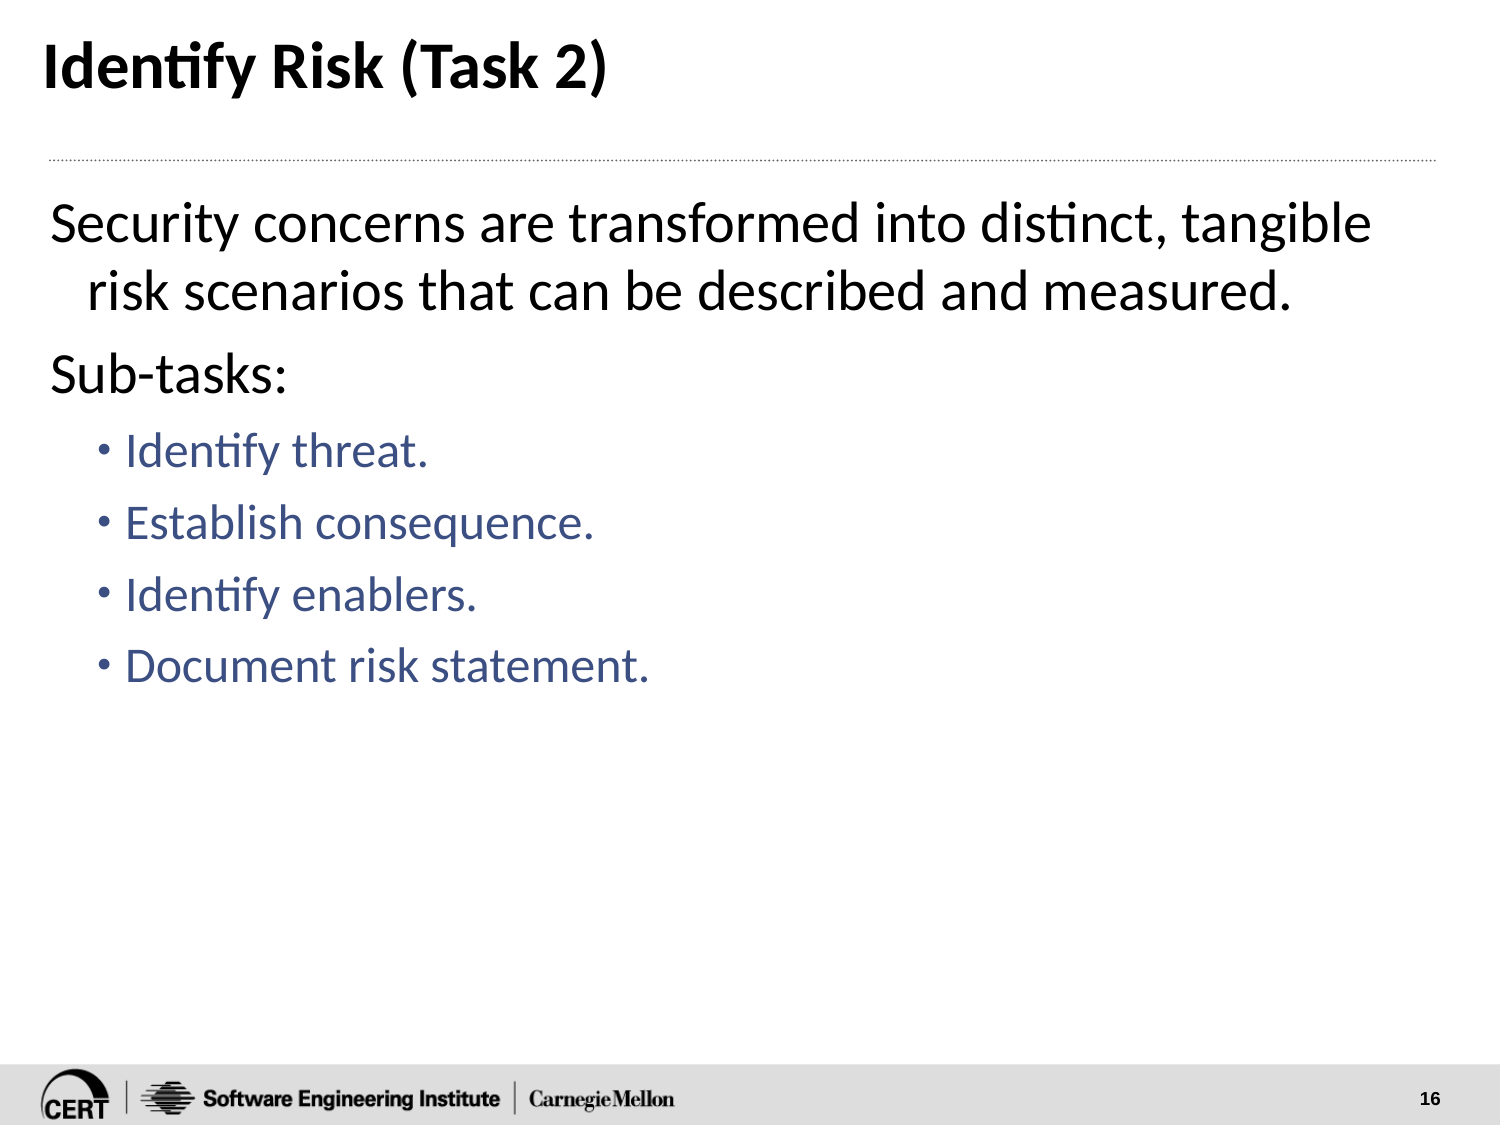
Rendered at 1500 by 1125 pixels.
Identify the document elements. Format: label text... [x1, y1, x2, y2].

picture [24, 1065, 688, 1125]
title Identify Risk (Task 2) [42, 37, 1434, 155]
list Security concerns are transformed into distinct, tangible risk scenarios that can be described and measured. Sub-tasks: Identify threat. Establish consequence. Identify enablers. Document risk statement. [49, 187, 1438, 1001]
